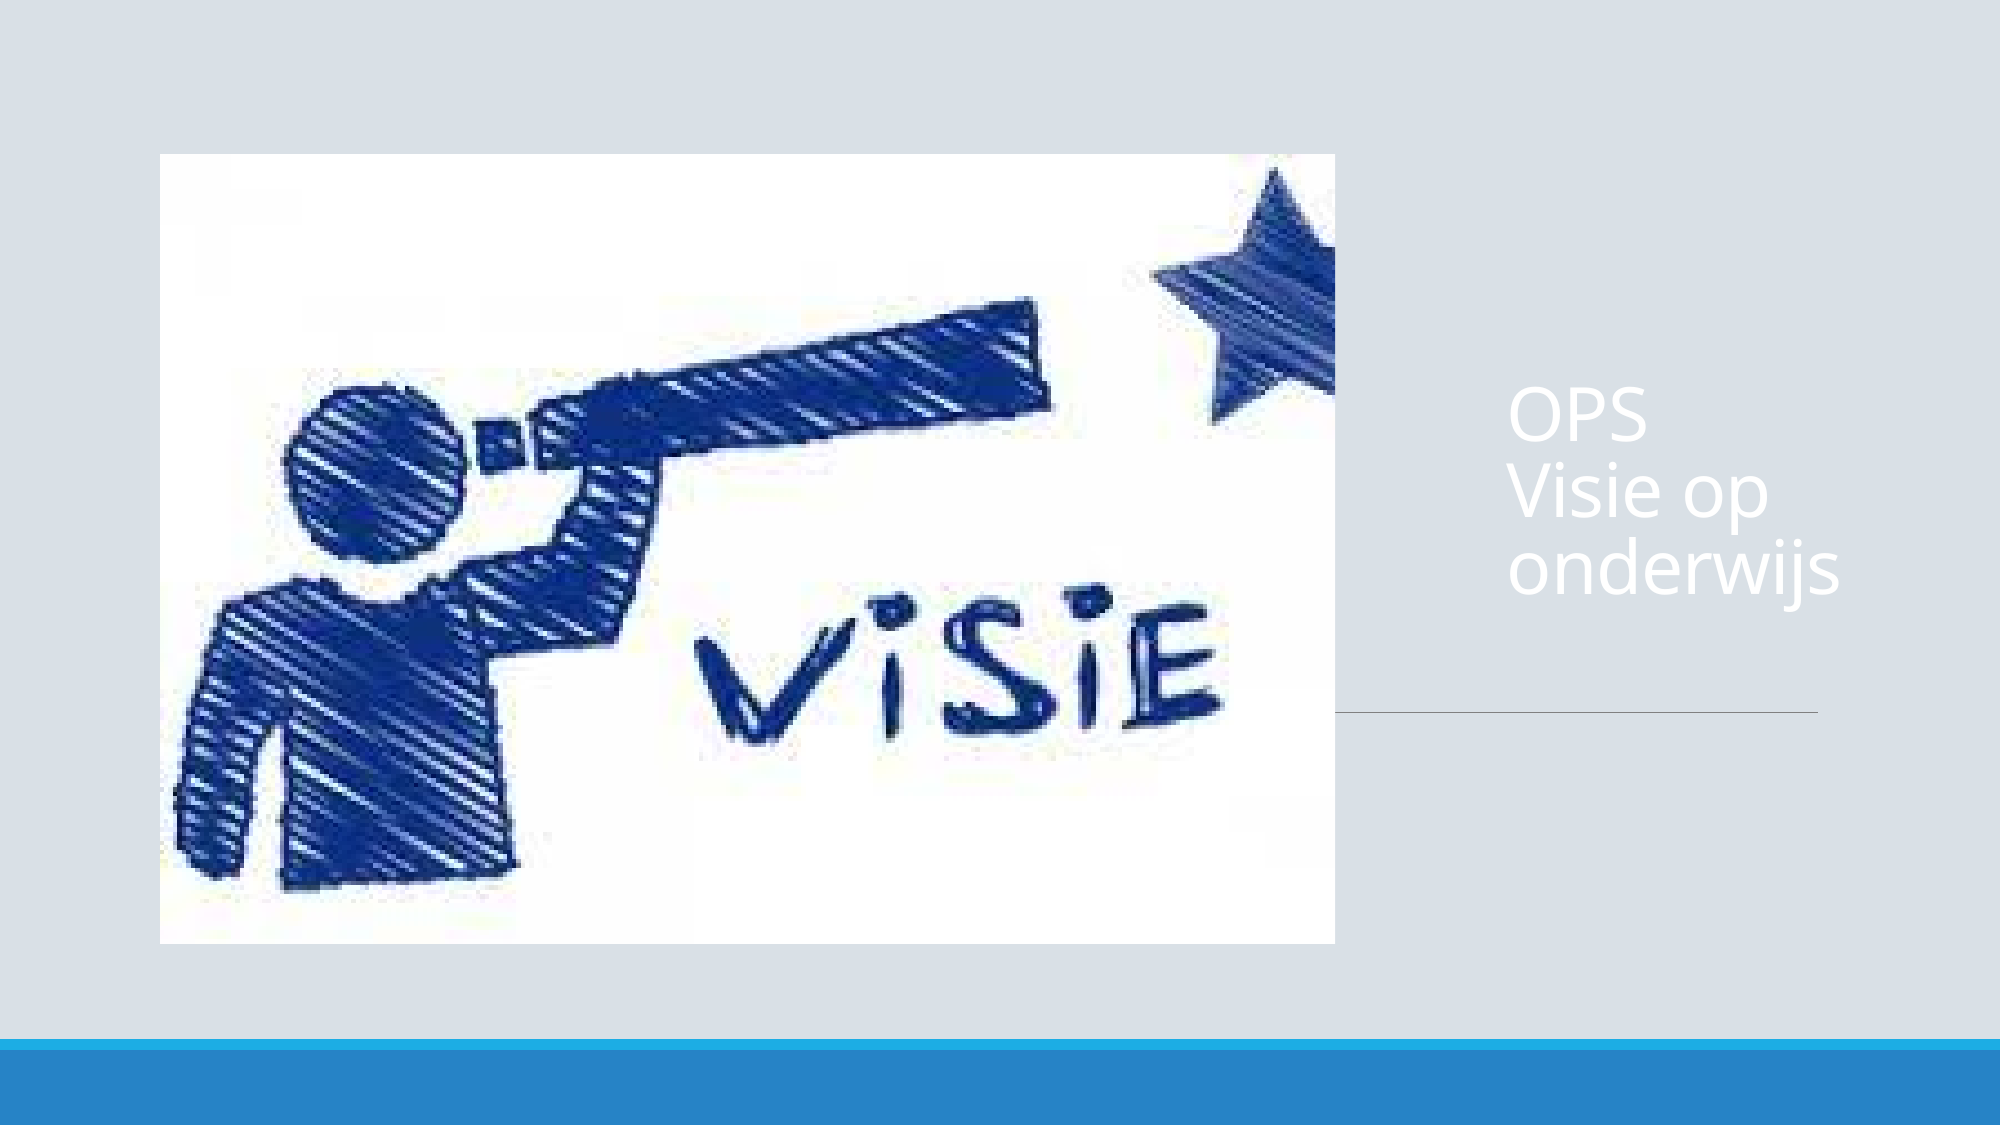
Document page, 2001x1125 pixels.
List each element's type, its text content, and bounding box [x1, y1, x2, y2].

picture [159, 154, 1336, 944]
title OPS Visie op onderwijs [1491, 101, 1921, 888]
